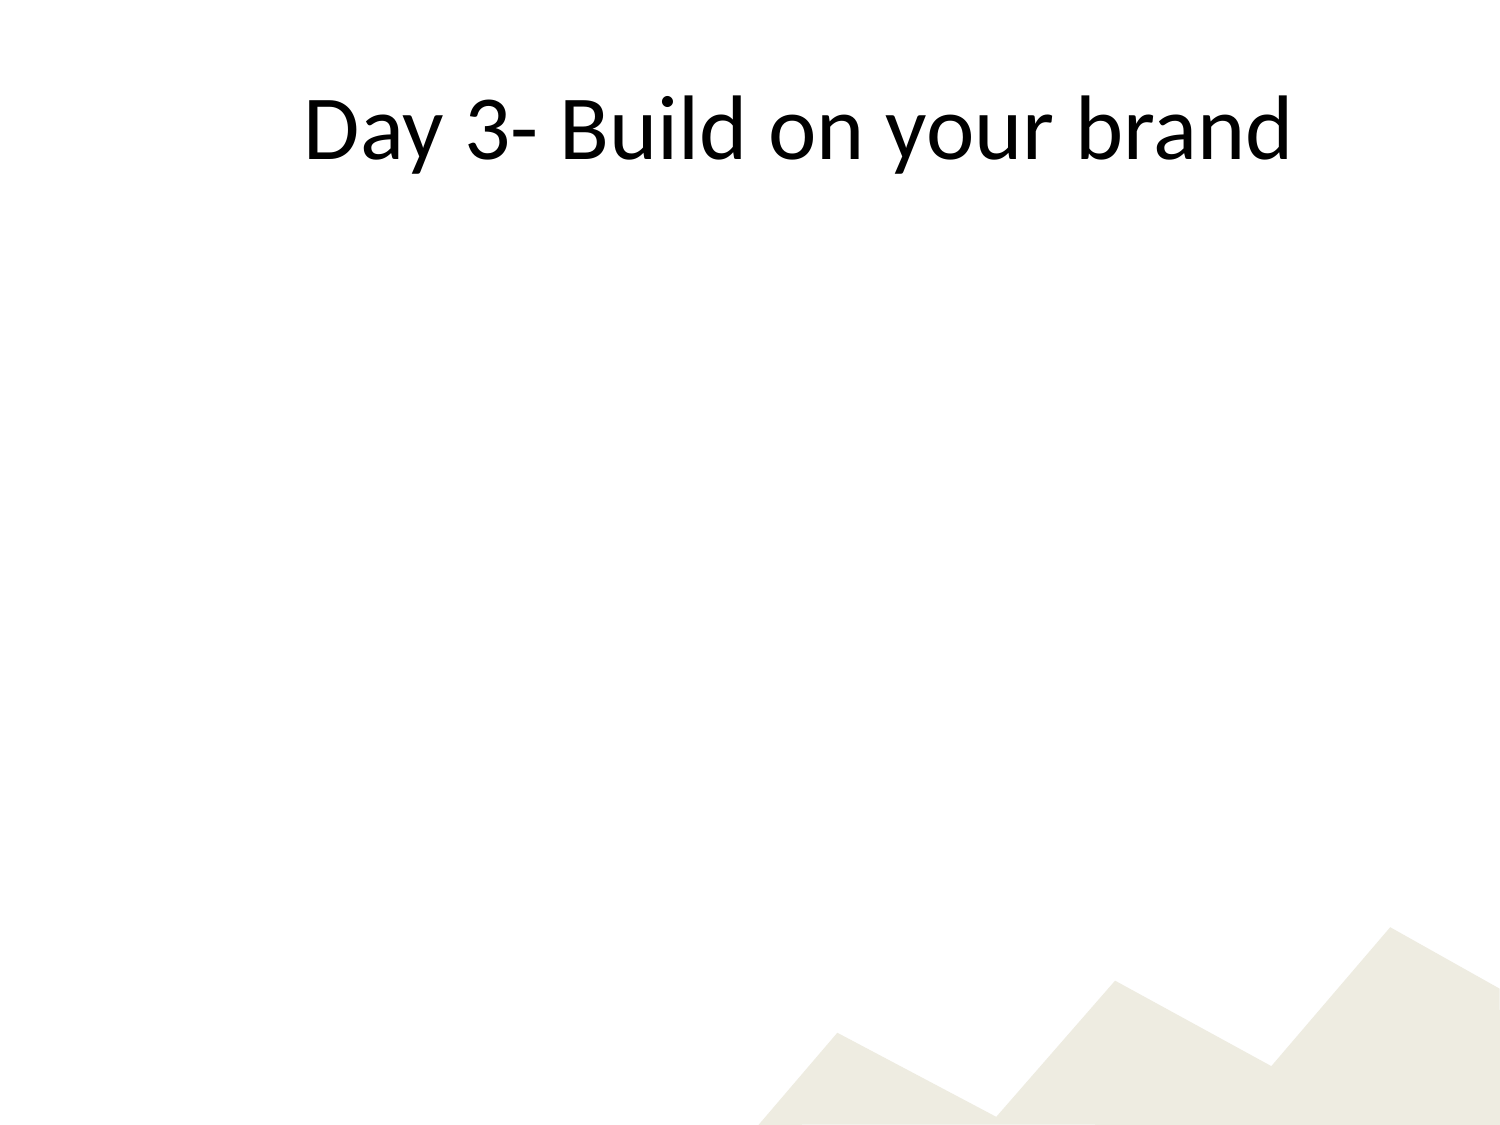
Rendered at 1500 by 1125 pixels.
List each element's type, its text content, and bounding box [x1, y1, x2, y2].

title Day 3- Build on your brand [124, 5, 1475, 194]
